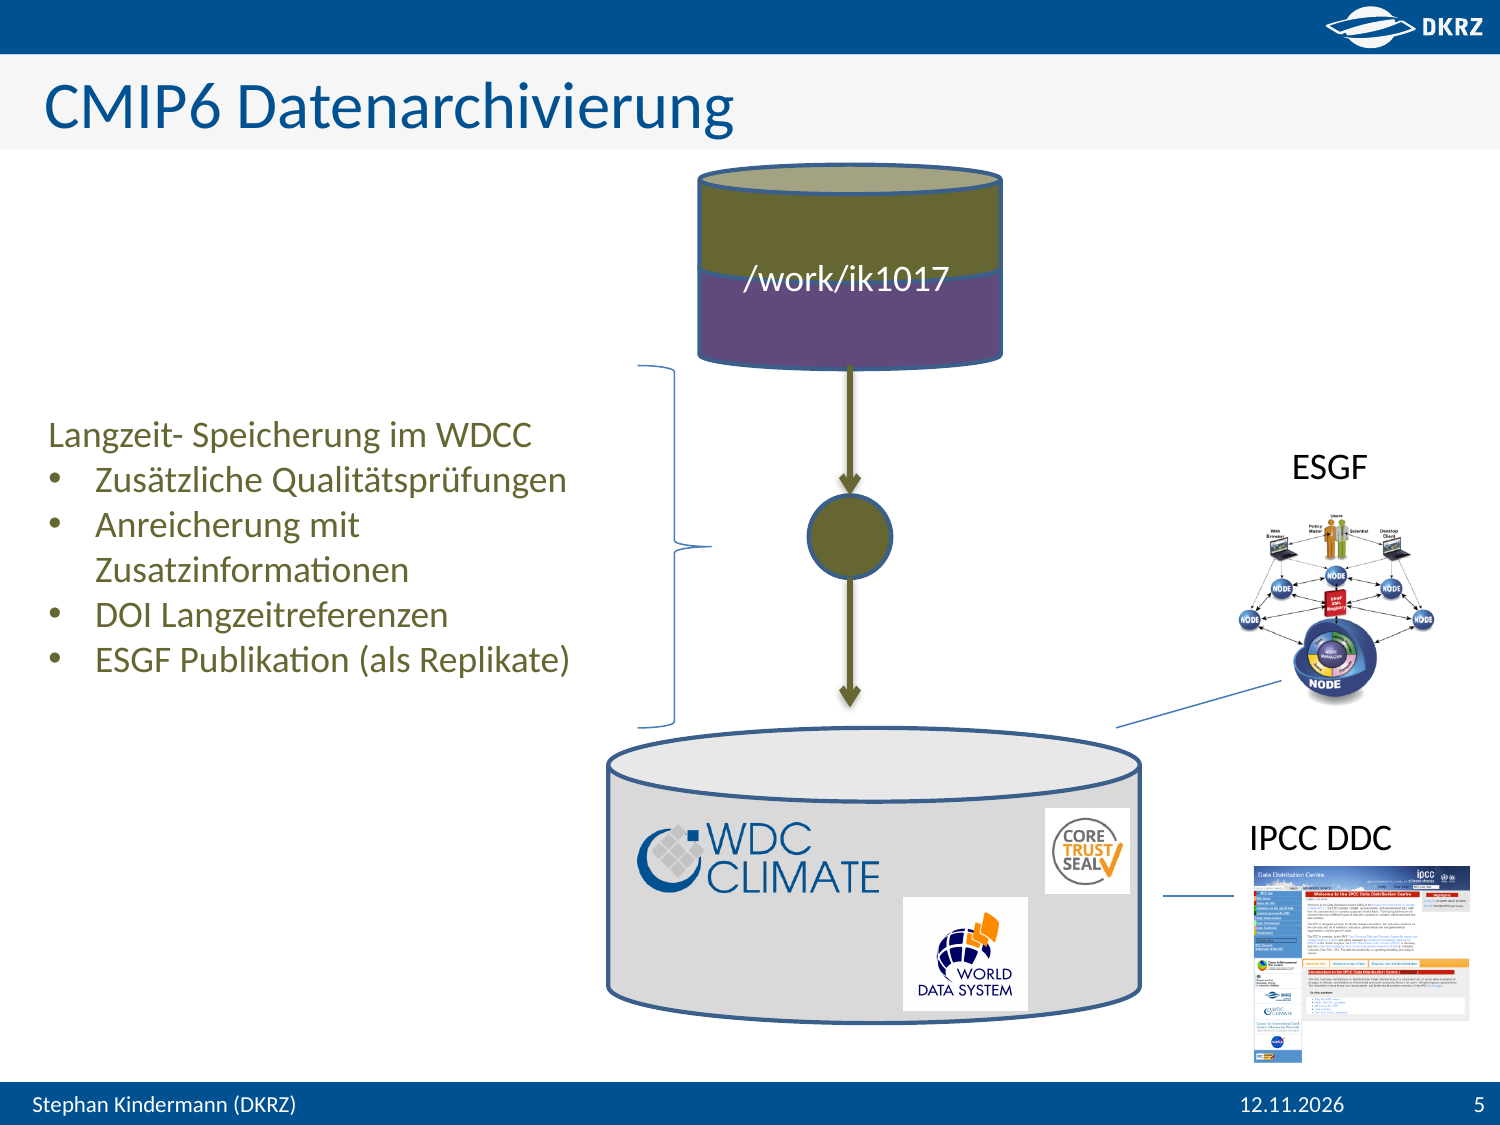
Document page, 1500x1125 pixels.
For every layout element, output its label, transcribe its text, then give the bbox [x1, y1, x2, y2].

slide_number 5 [1376, 1082, 1500, 1125]
text_box [697, 162, 1003, 279]
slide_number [1187, 1082, 1360, 1125]
text_box [606, 725, 1142, 1026]
text_box [806, 493, 894, 580]
text_box IPCC DDC [1234, 805, 1500, 866]
text_box [637, 688, 676, 729]
text_box ESGF [1277, 434, 1447, 495]
text_box Langzeit- Speicherung im WDCC Zusätzliche Qualitätsprüfungen Anreicherung mit Zusatzinformationen DOI Langzeitreferenzen ESGF Publikation (als Replikate) [33, 402, 695, 688]
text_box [1115, 680, 1282, 729]
text_box [637, 364, 676, 402]
text_box [695, 545, 712, 549]
picture [1233, 510, 1437, 708]
title CMIP6 Datenarchivierung [0, 54, 1500, 149]
text_box [697, 270, 1003, 372]
picture [1045, 808, 1130, 894]
picture [637, 822, 879, 894]
picture [1253, 865, 1470, 1074]
text_box /work/ik1017 [728, 246, 977, 307]
picture [903, 897, 1028, 1011]
